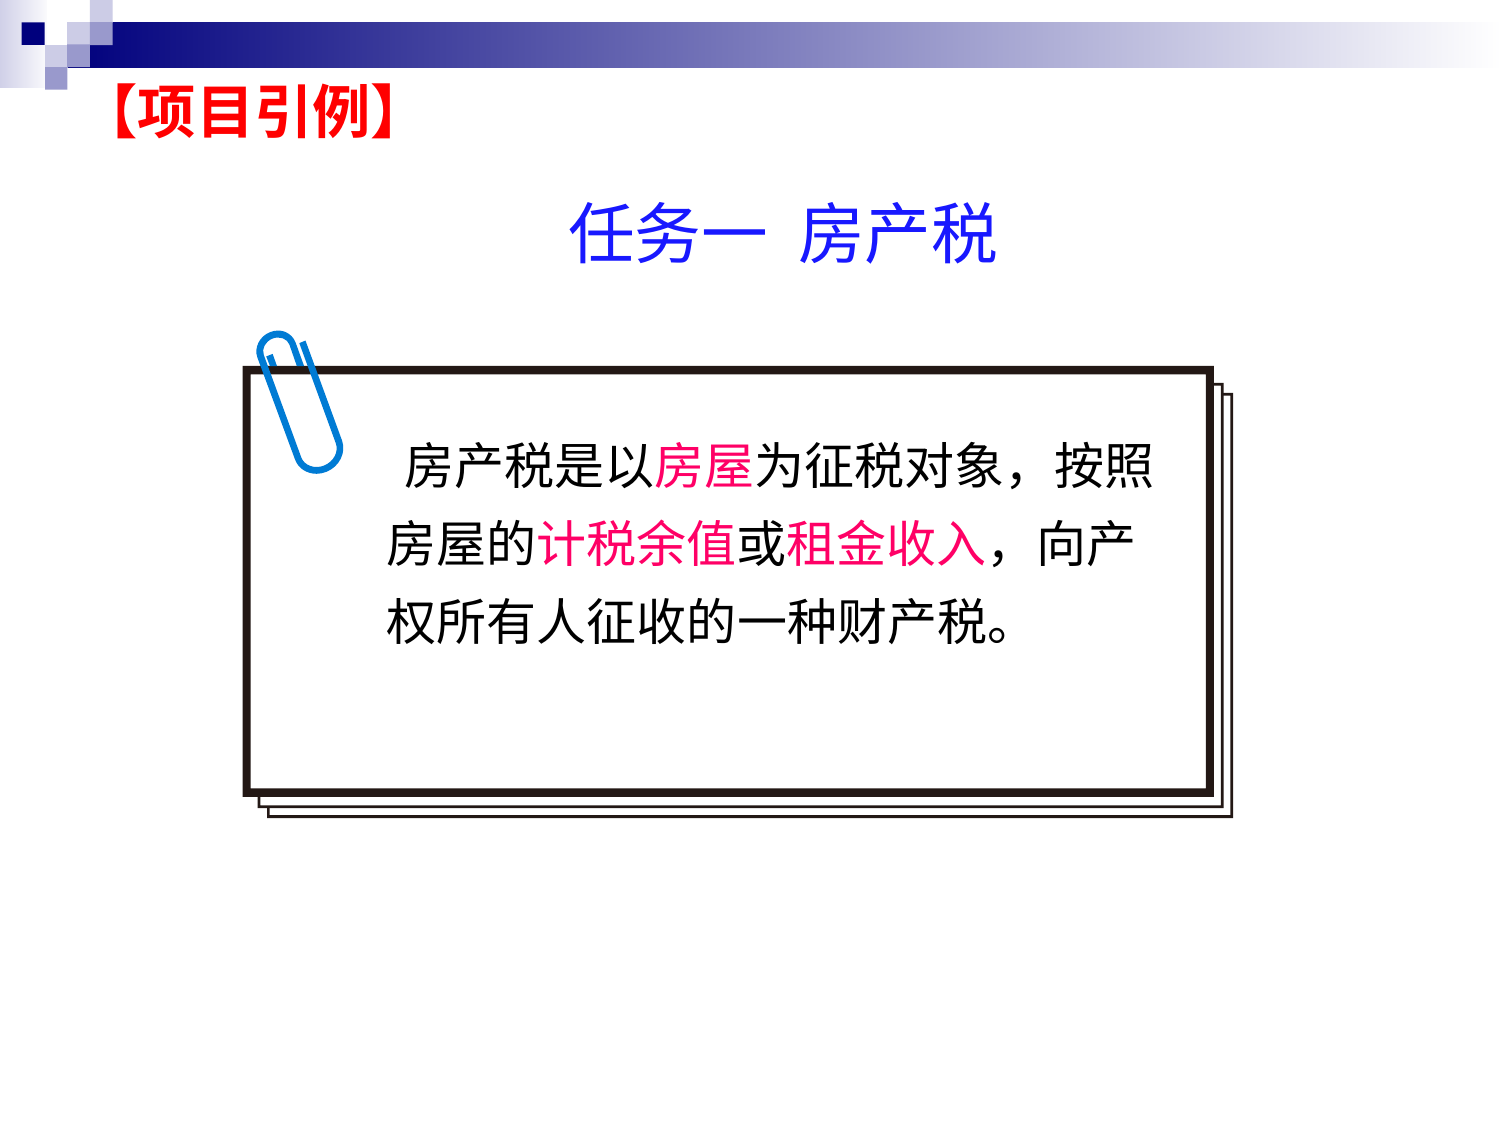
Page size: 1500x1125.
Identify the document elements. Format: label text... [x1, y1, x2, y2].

text_box 【项目引例】 [64, 67, 622, 153]
text_box 任务一 房产税 [246, 184, 1320, 360]
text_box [242, 330, 1235, 818]
